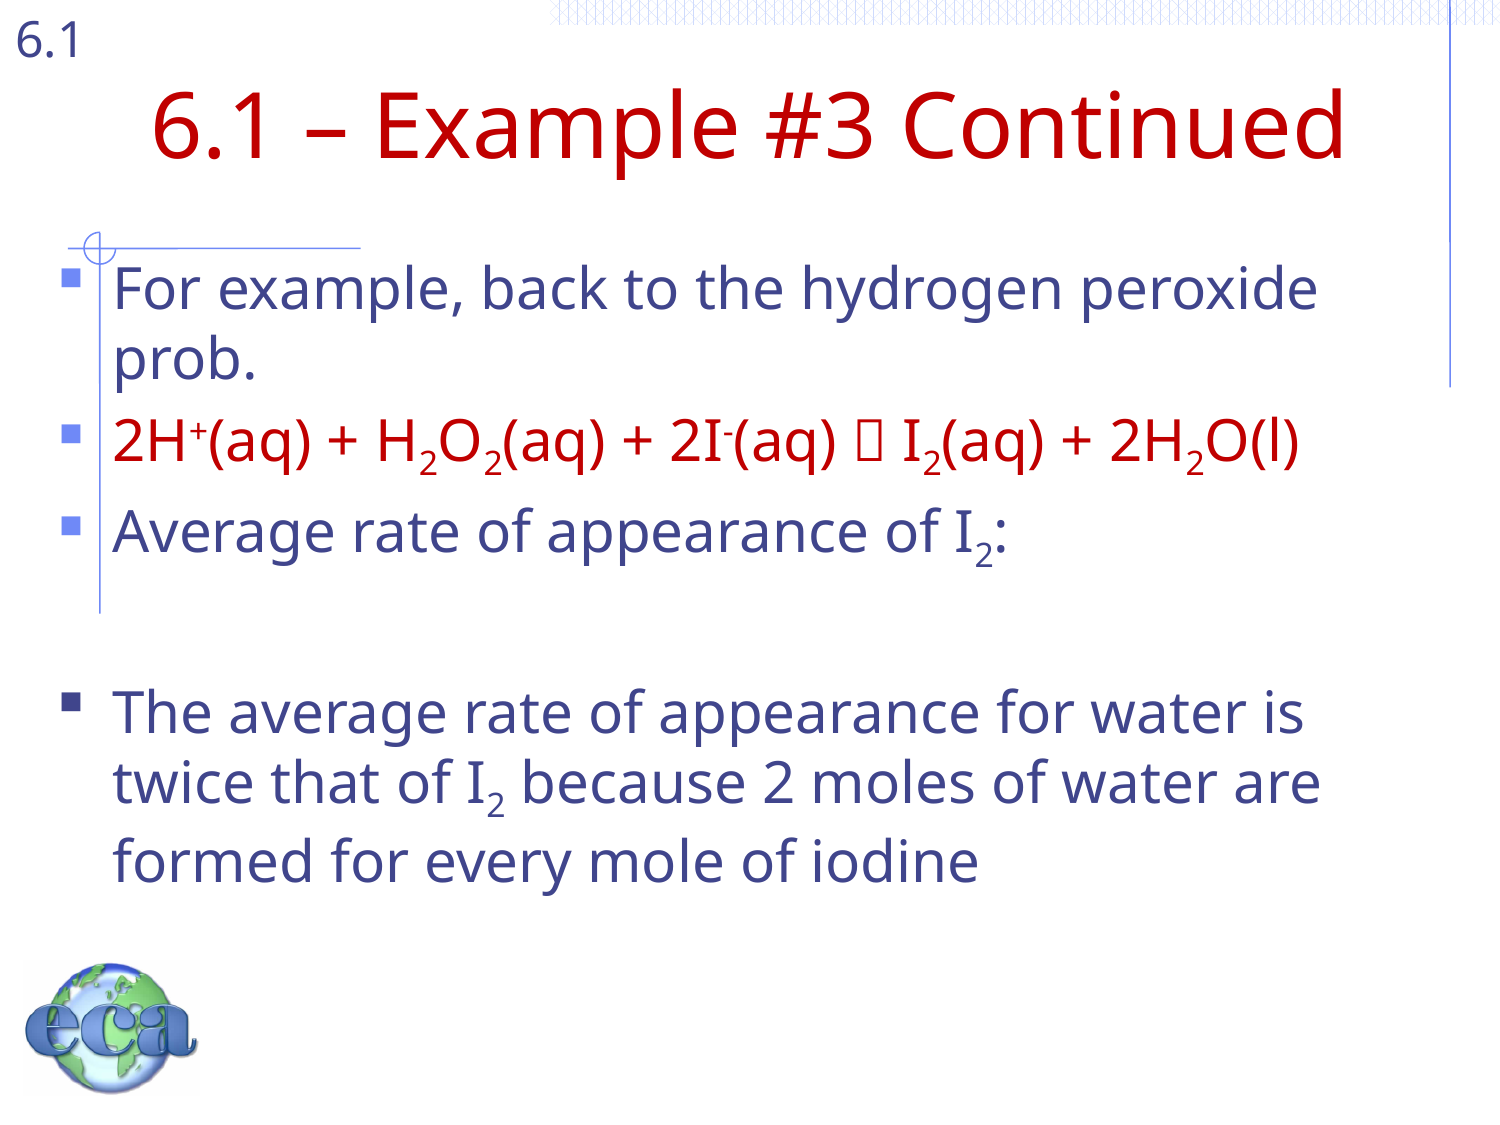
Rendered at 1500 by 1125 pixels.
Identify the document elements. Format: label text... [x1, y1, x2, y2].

picture [23, 960, 200, 1096]
title 6.1 – Example #3 Continued [17, 49, 1483, 185]
